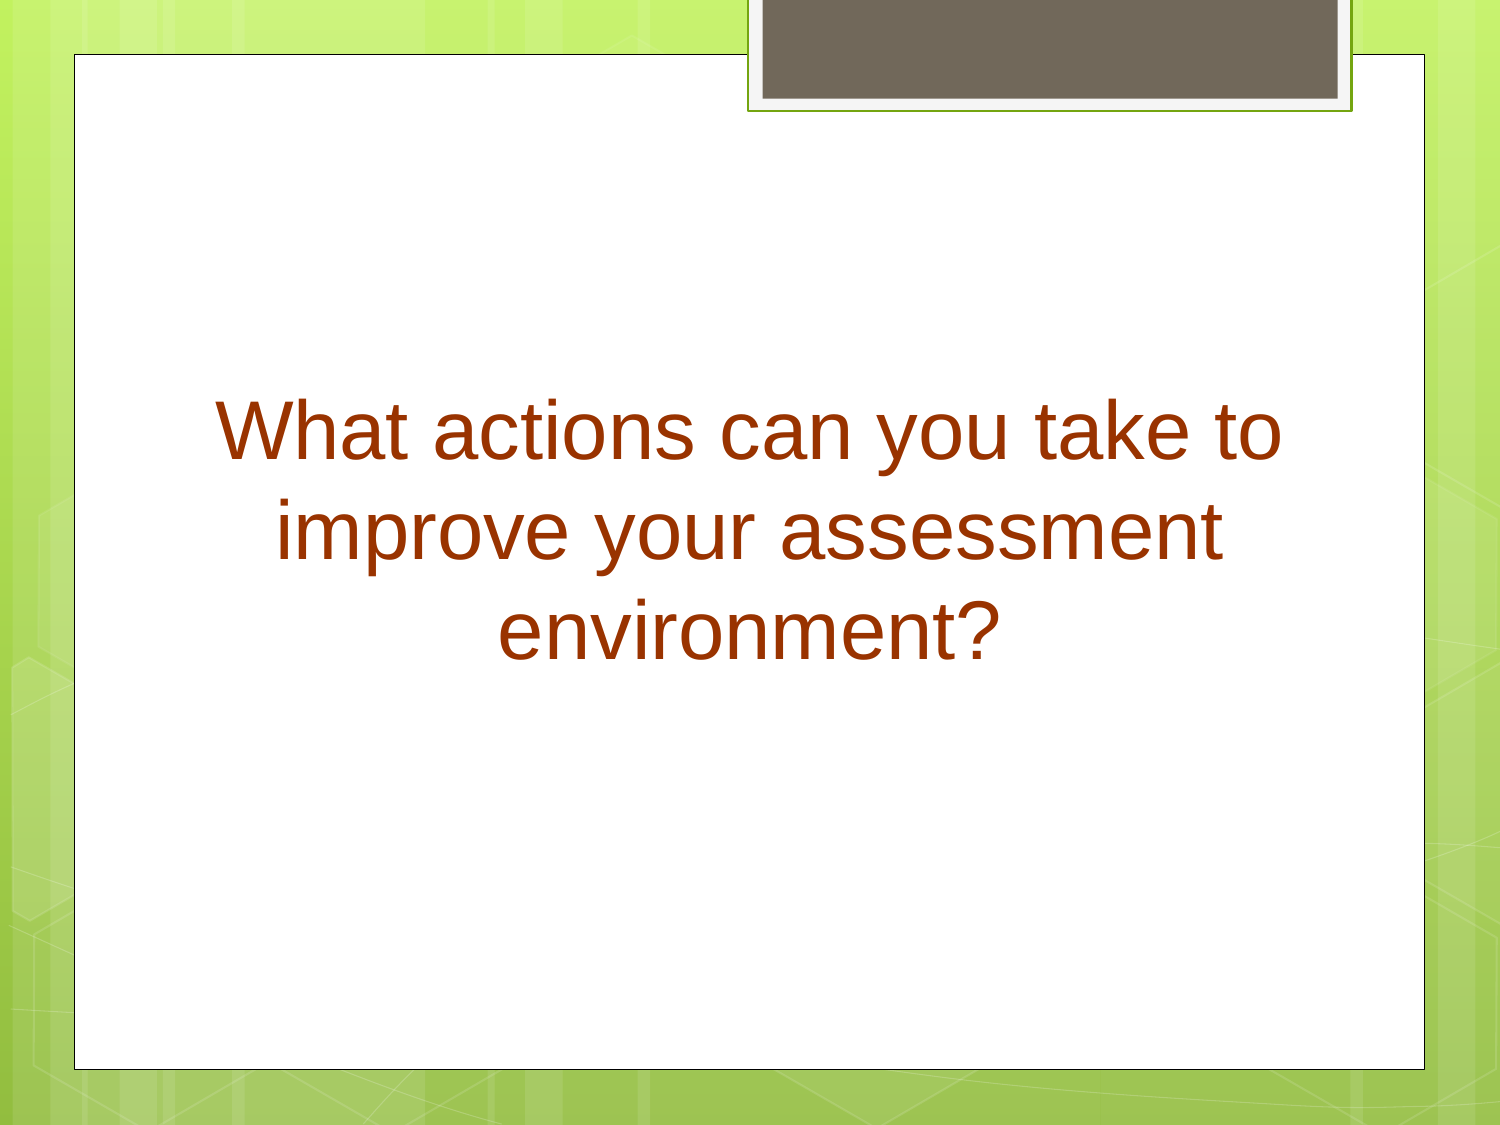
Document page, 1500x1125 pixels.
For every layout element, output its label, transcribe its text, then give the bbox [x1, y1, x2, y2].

title What actions can you take to improve your assessment environment? [75, 254, 1425, 684]
